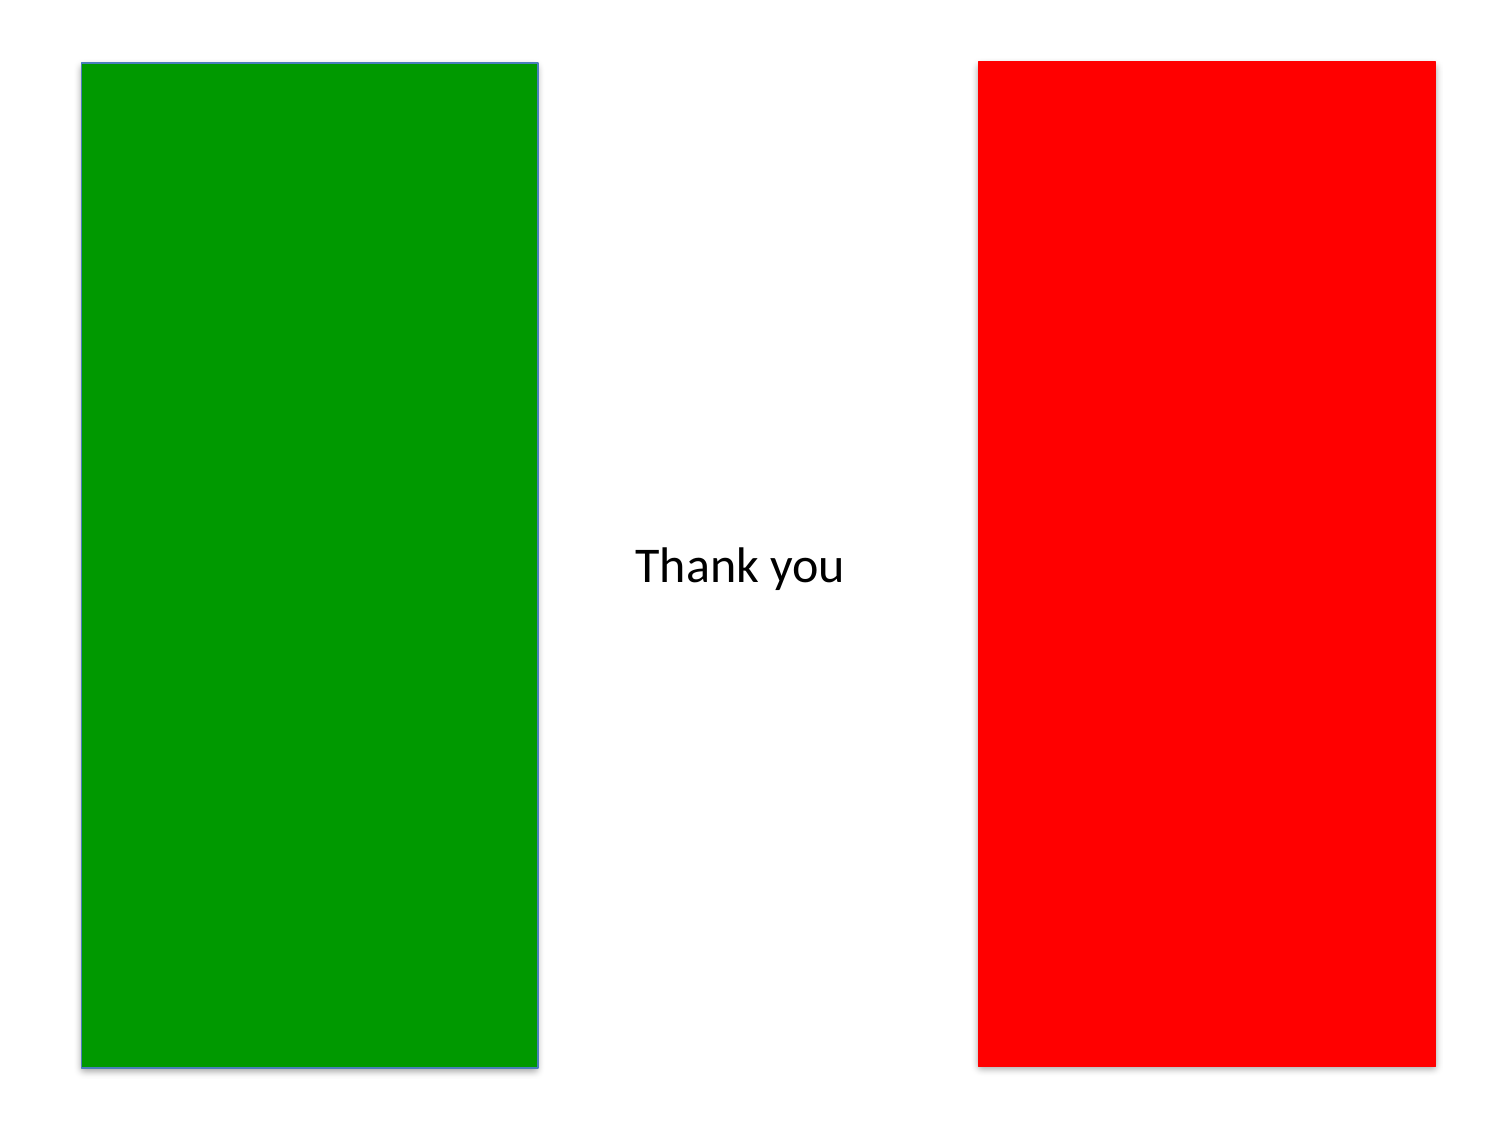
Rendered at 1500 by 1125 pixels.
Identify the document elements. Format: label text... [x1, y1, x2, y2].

text_box Thank you [594, 525, 886, 600]
text_box [81, 62, 539, 1069]
text_box [978, 61, 1436, 1067]
